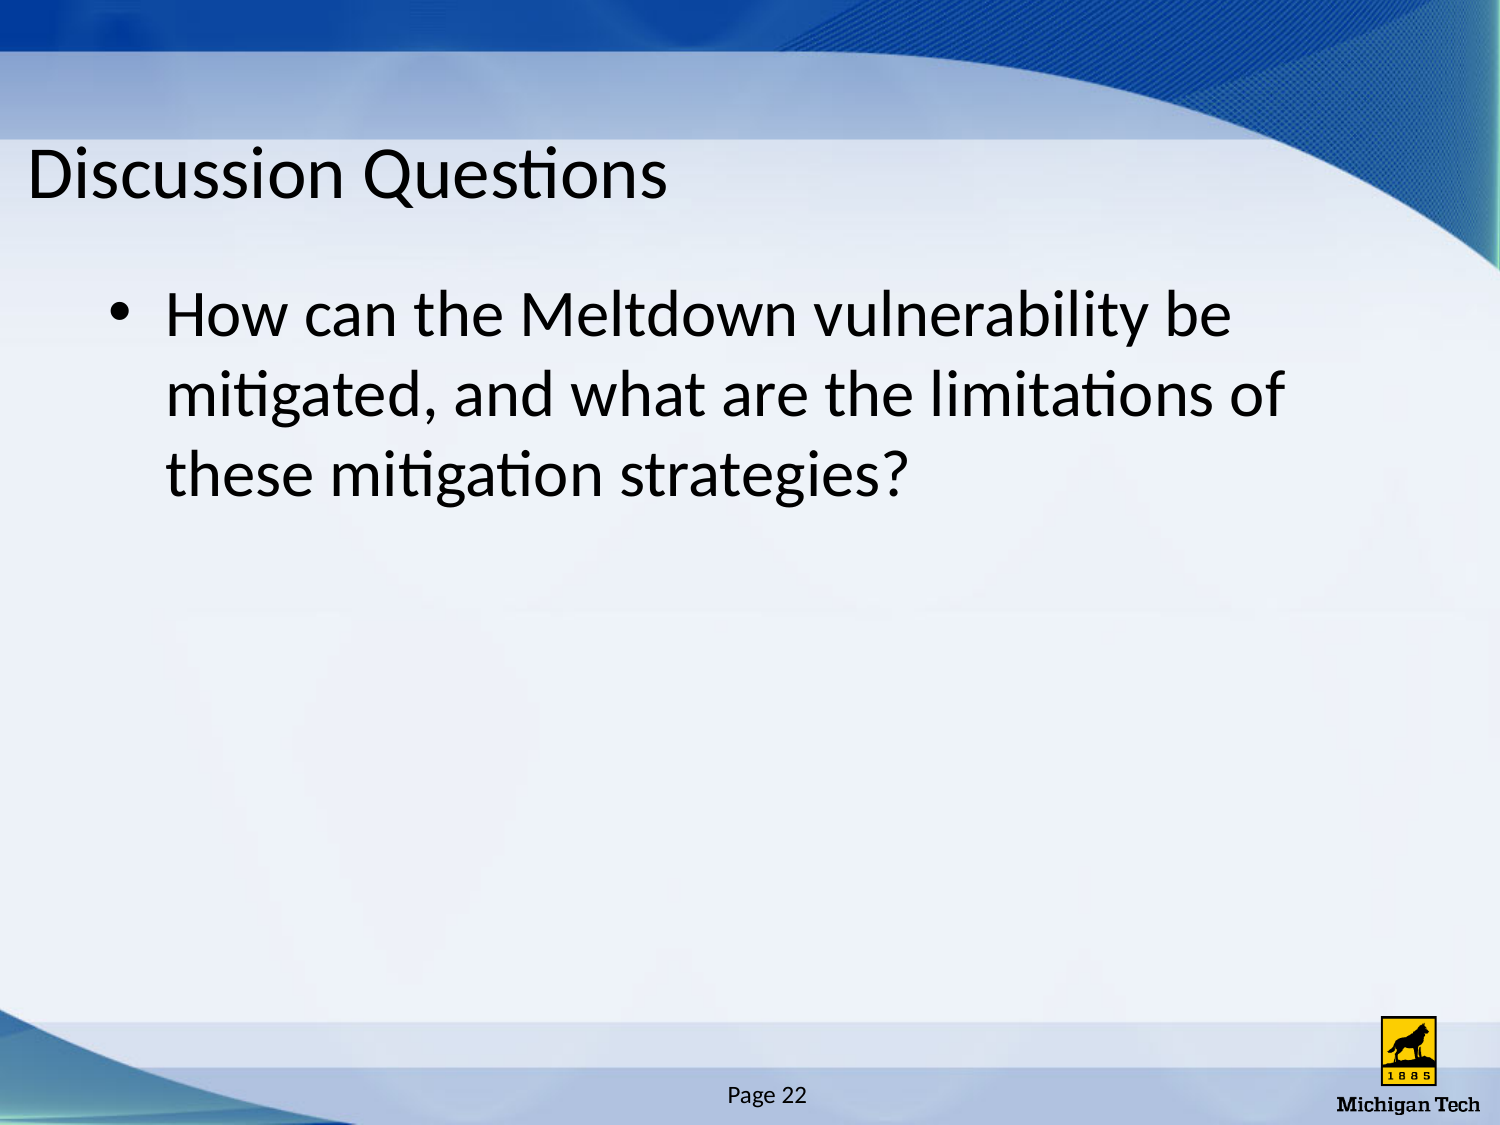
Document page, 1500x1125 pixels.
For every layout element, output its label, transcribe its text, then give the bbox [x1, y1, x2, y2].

picture [0, 0, 1500, 1125]
list How can the Meltdown vulnerability be mitigated, and what are the limitations of these mitigation strategies? [75, 262, 1425, 1063]
title Discussion Questions [12, 75, 1263, 263]
